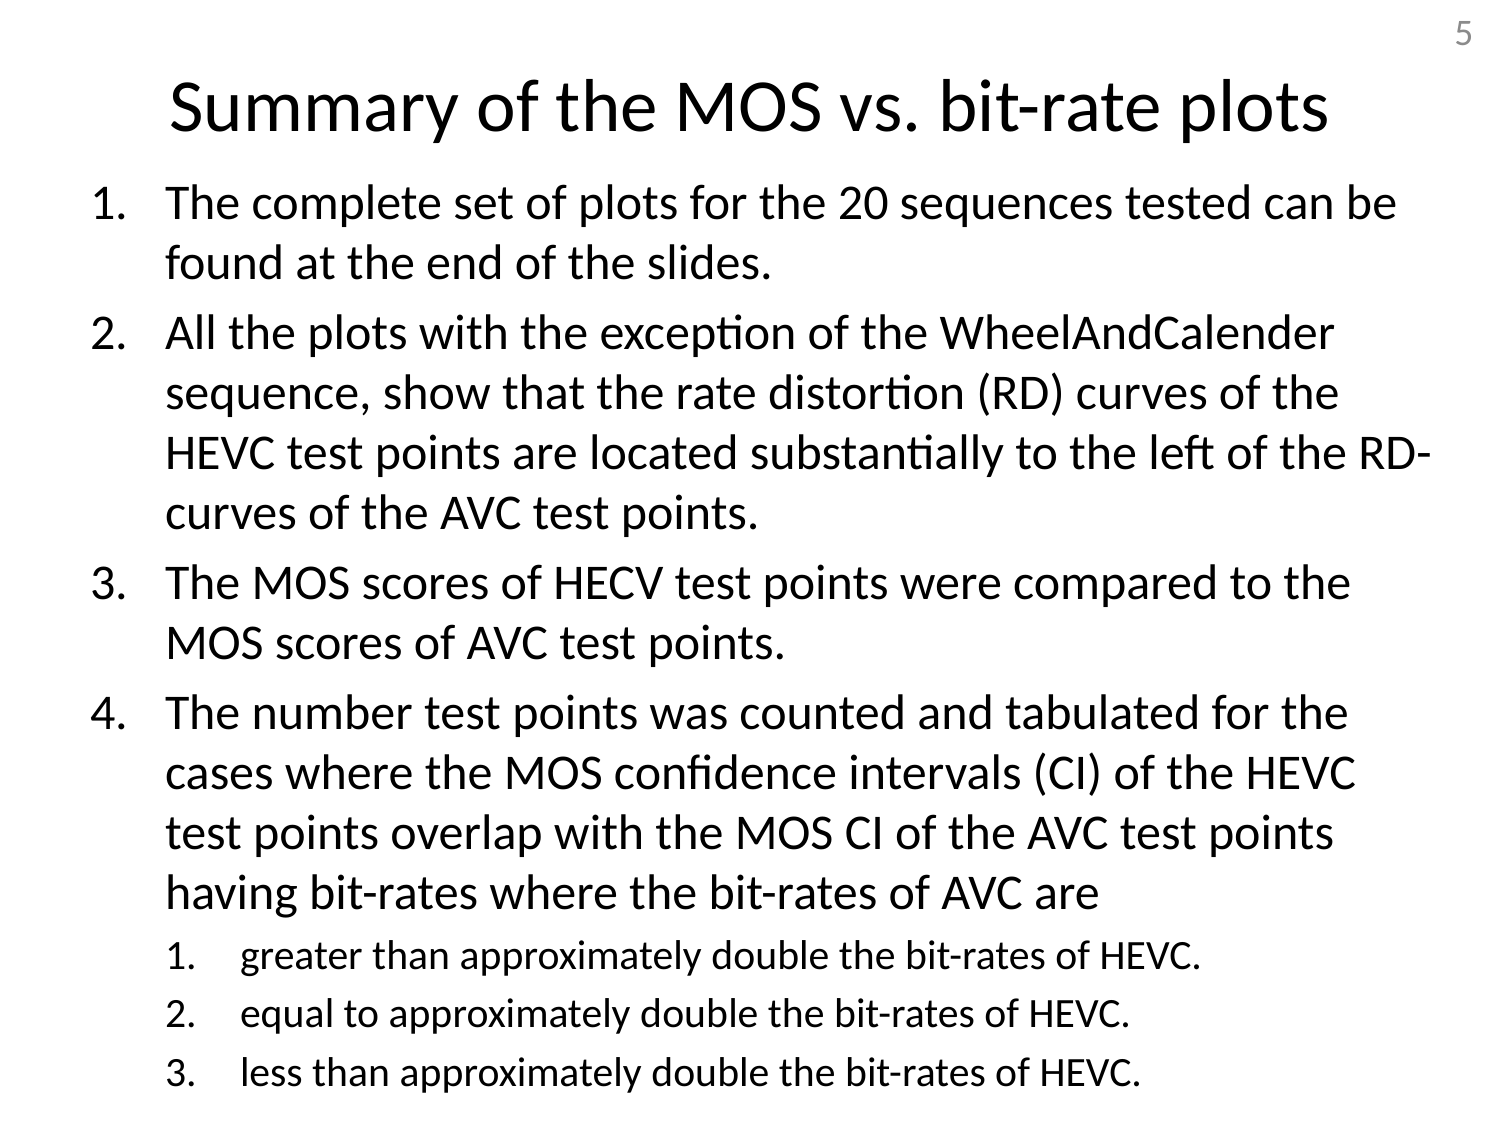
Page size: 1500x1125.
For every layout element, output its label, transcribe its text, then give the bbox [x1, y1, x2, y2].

title Summary of the MOS vs. bit-rate plots [75, 45, 1425, 158]
list The complete set of plots for the 20 sequences tested can be found at the end of the slides. All the plots with the exception of the WheelAndCalender sequence, show that the rate distortion (RD) curves of the HEVC test points are located substantially to the left of the RD-curves of the AVC test points. The MOS scores of HECV test points were compared to the MOS scores of AVC test points. The number test points was counted and tabulated for the cases where the MOS confidence intervals (CI) of the HEVC test points overlap with the MOS CI of the AVC test points having bit-rates where the bit-rates of AVC are greater than approximately double the bit-rates of HEVC. equal to approximately double the bit-rates of HEVC. less than approximately double the bit-rates of HEVC. [75, 161, 1450, 1103]
slide_number 5 [1374, 0, 1489, 60]
